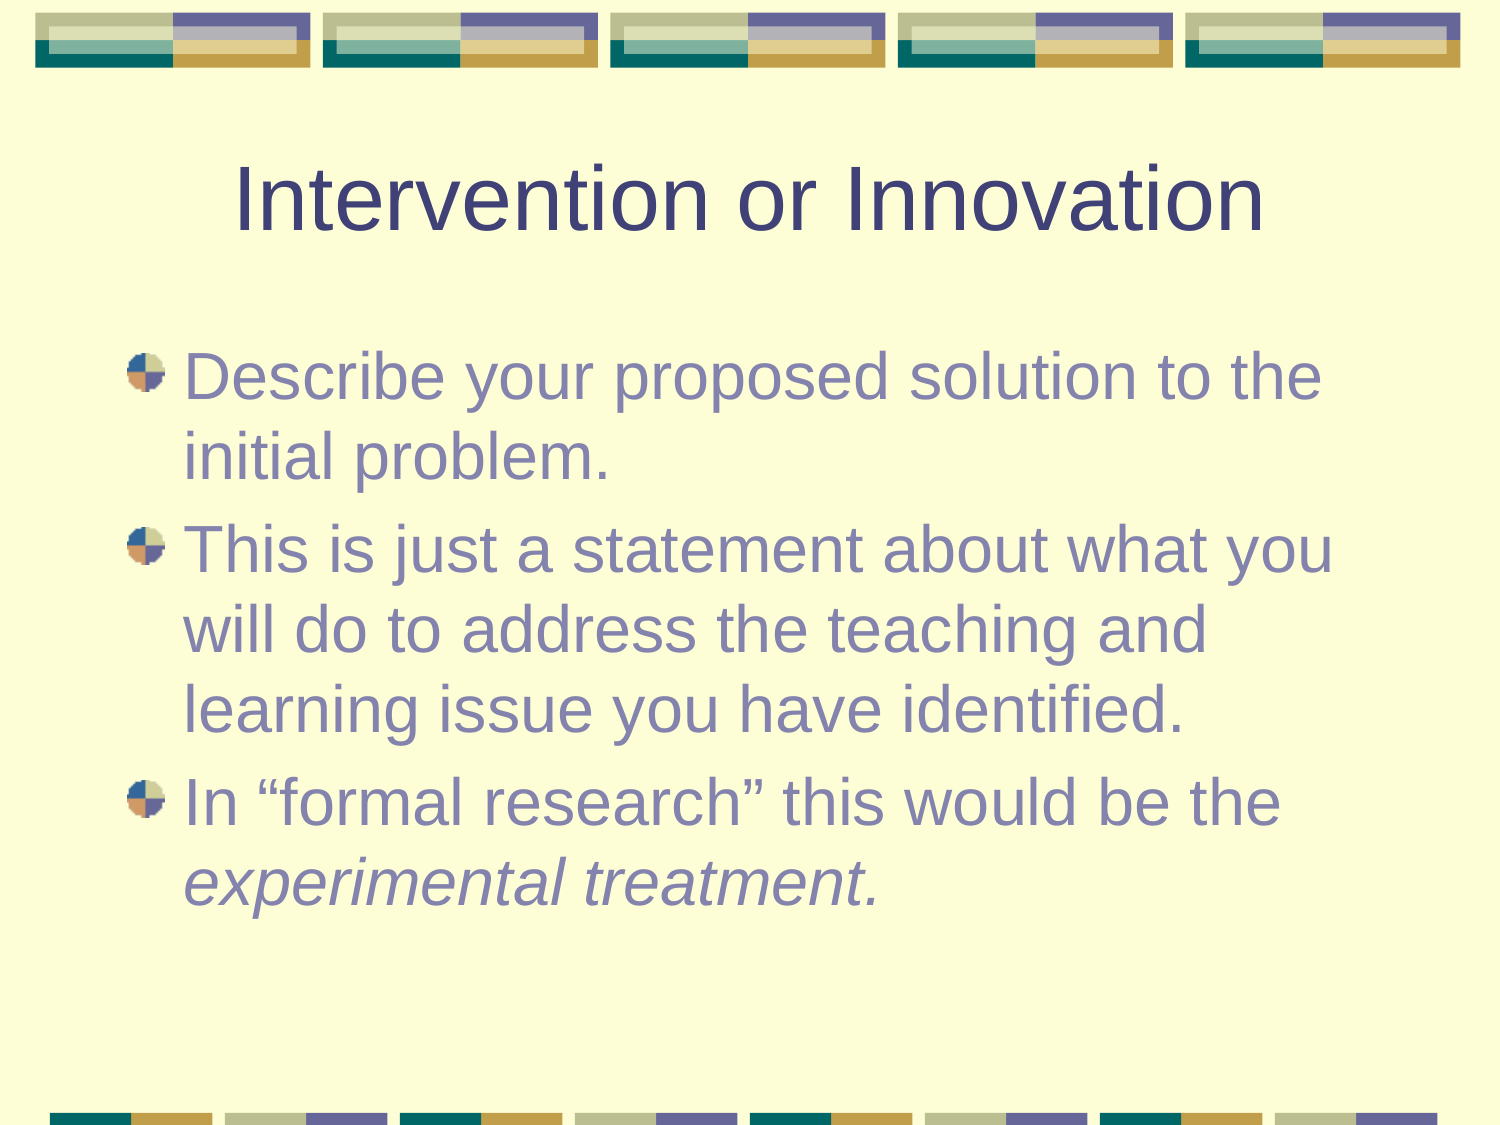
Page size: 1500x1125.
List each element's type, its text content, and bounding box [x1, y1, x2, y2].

picture [127, 353, 165, 392]
picture [127, 527, 165, 565]
picture [127, 780, 165, 818]
list Describe your proposed solution to the initial problem. This is just a statement about what you will do to address the teaching and learning issue you have identified. In “formal research” this would be the experimental treatment. [112, 324, 1388, 1001]
title Intervention or Innovation [112, 99, 1388, 288]
